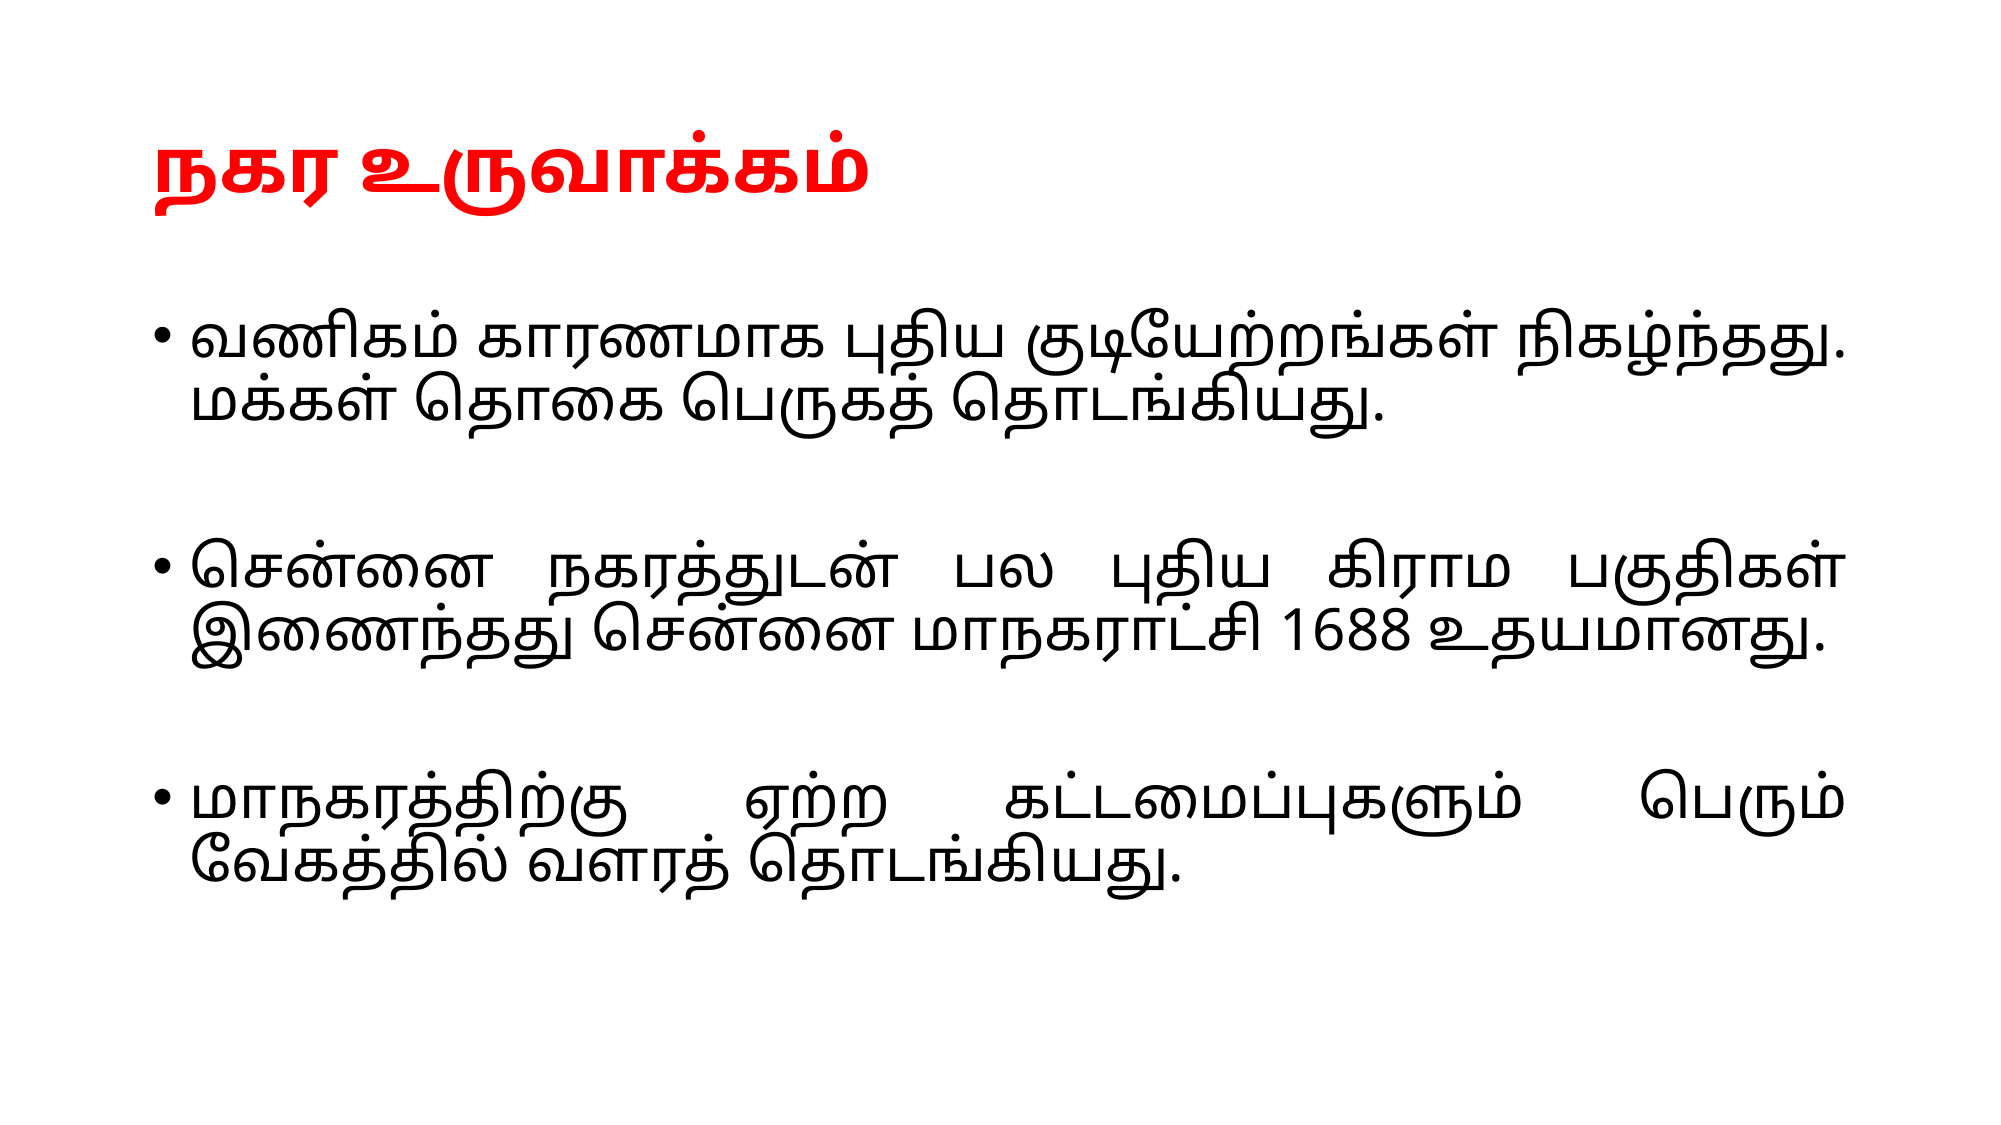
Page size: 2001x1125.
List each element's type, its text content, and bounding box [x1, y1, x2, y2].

title நகர உருவாக்கம் [137, 59, 1863, 278]
list வணிகம் காரணமாக புதிய குடியேற்றங்கள் நிகழ்ந்தது. மக்கள் தொகை பெருகத் தொடங்கியது. சென்னை நகரத்துடன் பல புதிய கிராம பகுதிகள் இணைந்தது சென்னை மாநகராட்சி 1688 உதயமானது. மாநகரத்திற்கு ஏற்ற கட்டமைப்புகளும் பெரும் வேகத்தில் வளரத் தொடங்கியது. [137, 299, 1863, 1014]
